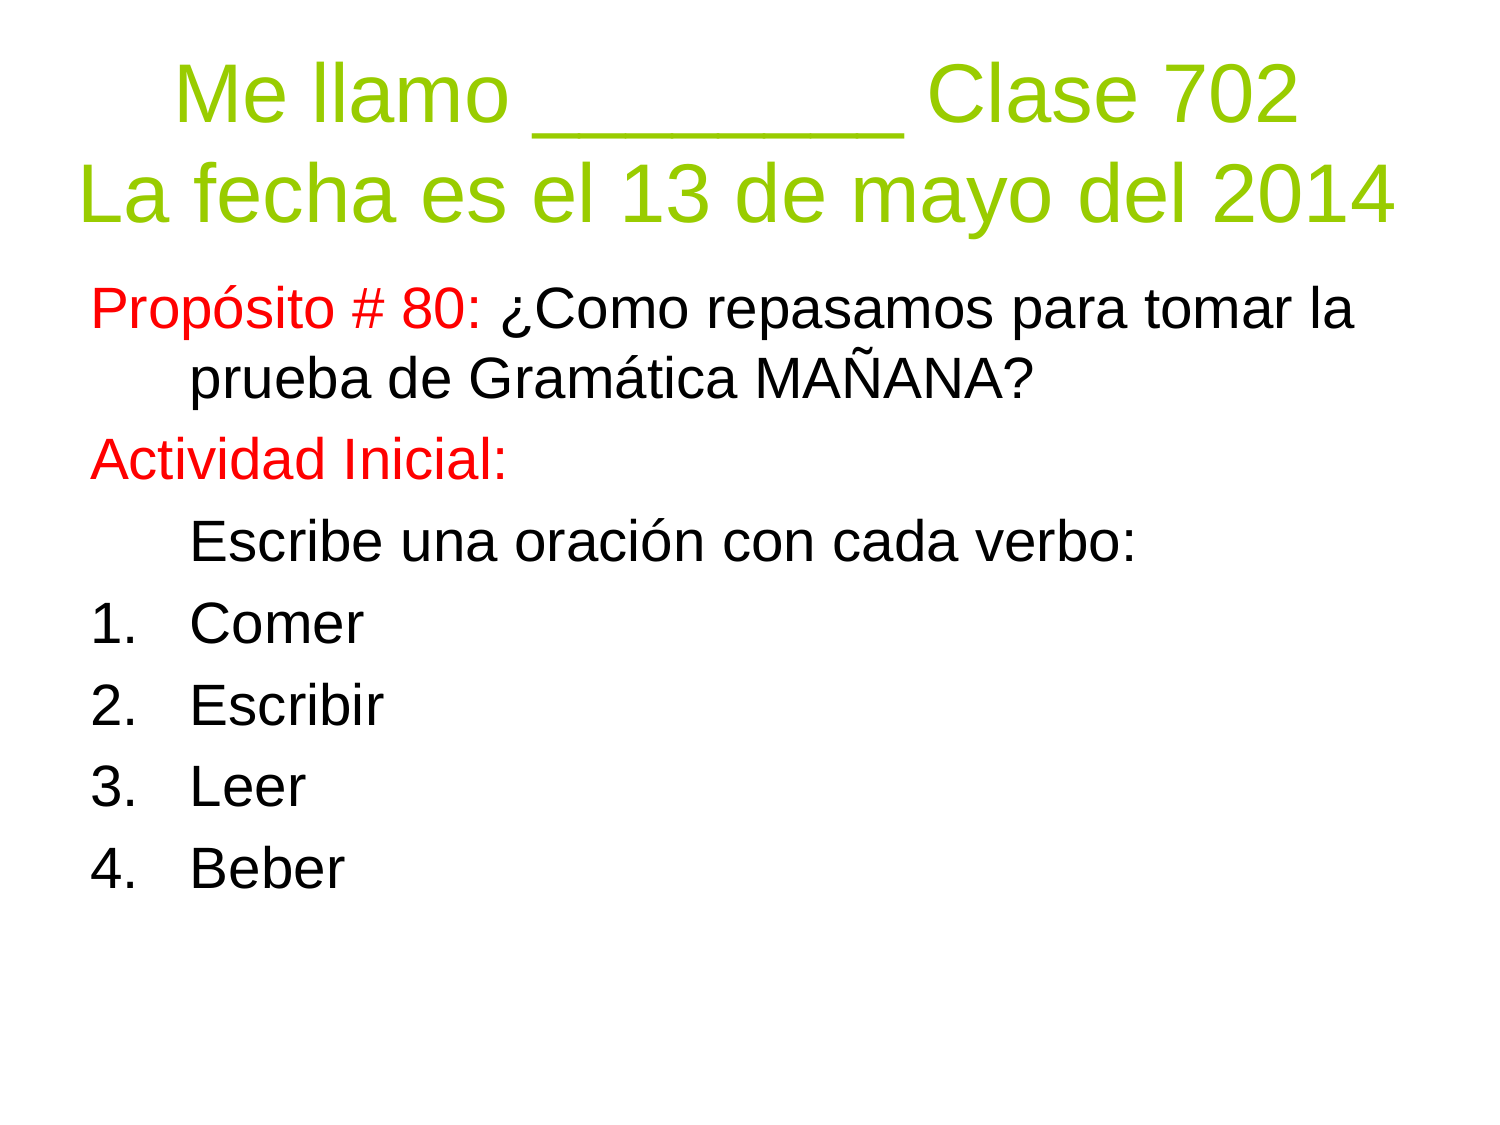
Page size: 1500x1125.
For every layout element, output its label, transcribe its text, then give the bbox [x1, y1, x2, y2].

list Propósito # 80: ¿Como repasamos para tomar la prueba de Gramática MAÑANA? Actividad Inicial: Escribe una oración con cada verbo: Comer Escribir Leer Beber [75, 262, 1425, 1005]
title Me llamo ________ Clase 702 La fecha es el 13 de mayo del 2014 [50, 45, 1425, 233]
